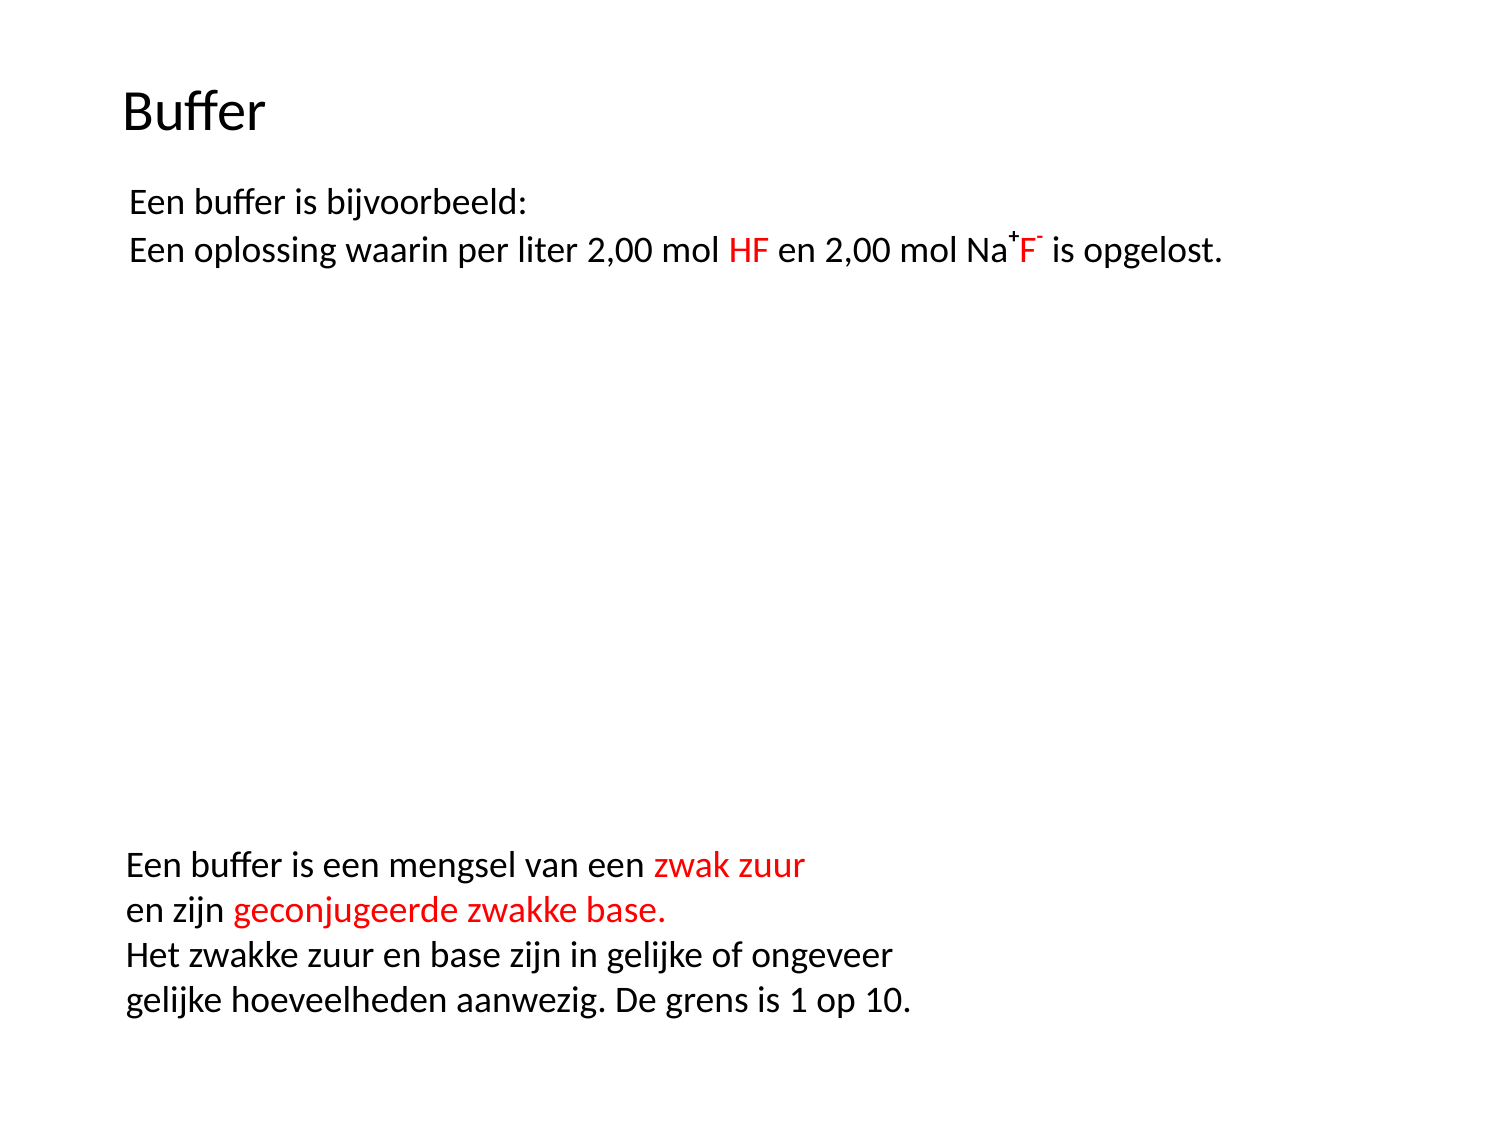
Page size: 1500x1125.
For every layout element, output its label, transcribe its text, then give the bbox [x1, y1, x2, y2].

text_box Een buffer is bijvoorbeeld: Een oplossing waarin per liter 2,00 mol HF en 2,00 mol Na+F- is opgelost. [114, 169, 1239, 323]
text_box Buffer [108, 64, 282, 150]
text_box Een buffer is een mengsel van een zwak zuur en zijn geconjugeerde zwakke base. Het zwakke zuur en base zijn in gelijke of ongeveer gelijke hoeveelheden aanwezig. De grens is 1 op 10. [111, 833, 928, 1028]
